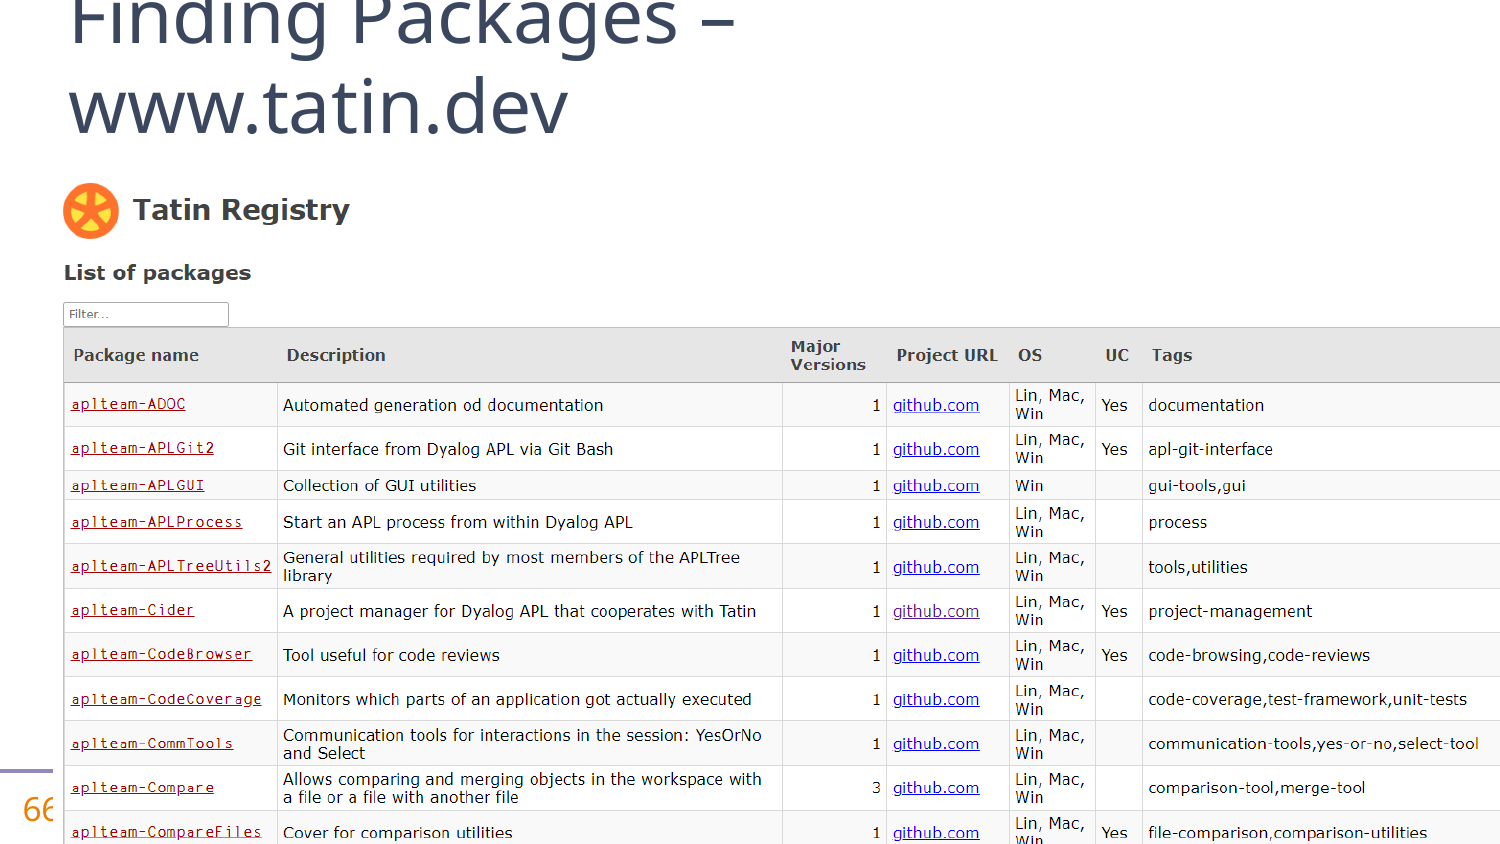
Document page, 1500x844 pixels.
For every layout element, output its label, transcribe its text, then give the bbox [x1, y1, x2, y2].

picture [52, 176, 1500, 844]
title Finding Packages – www.tatin.dev [53, 43, 1203, 157]
